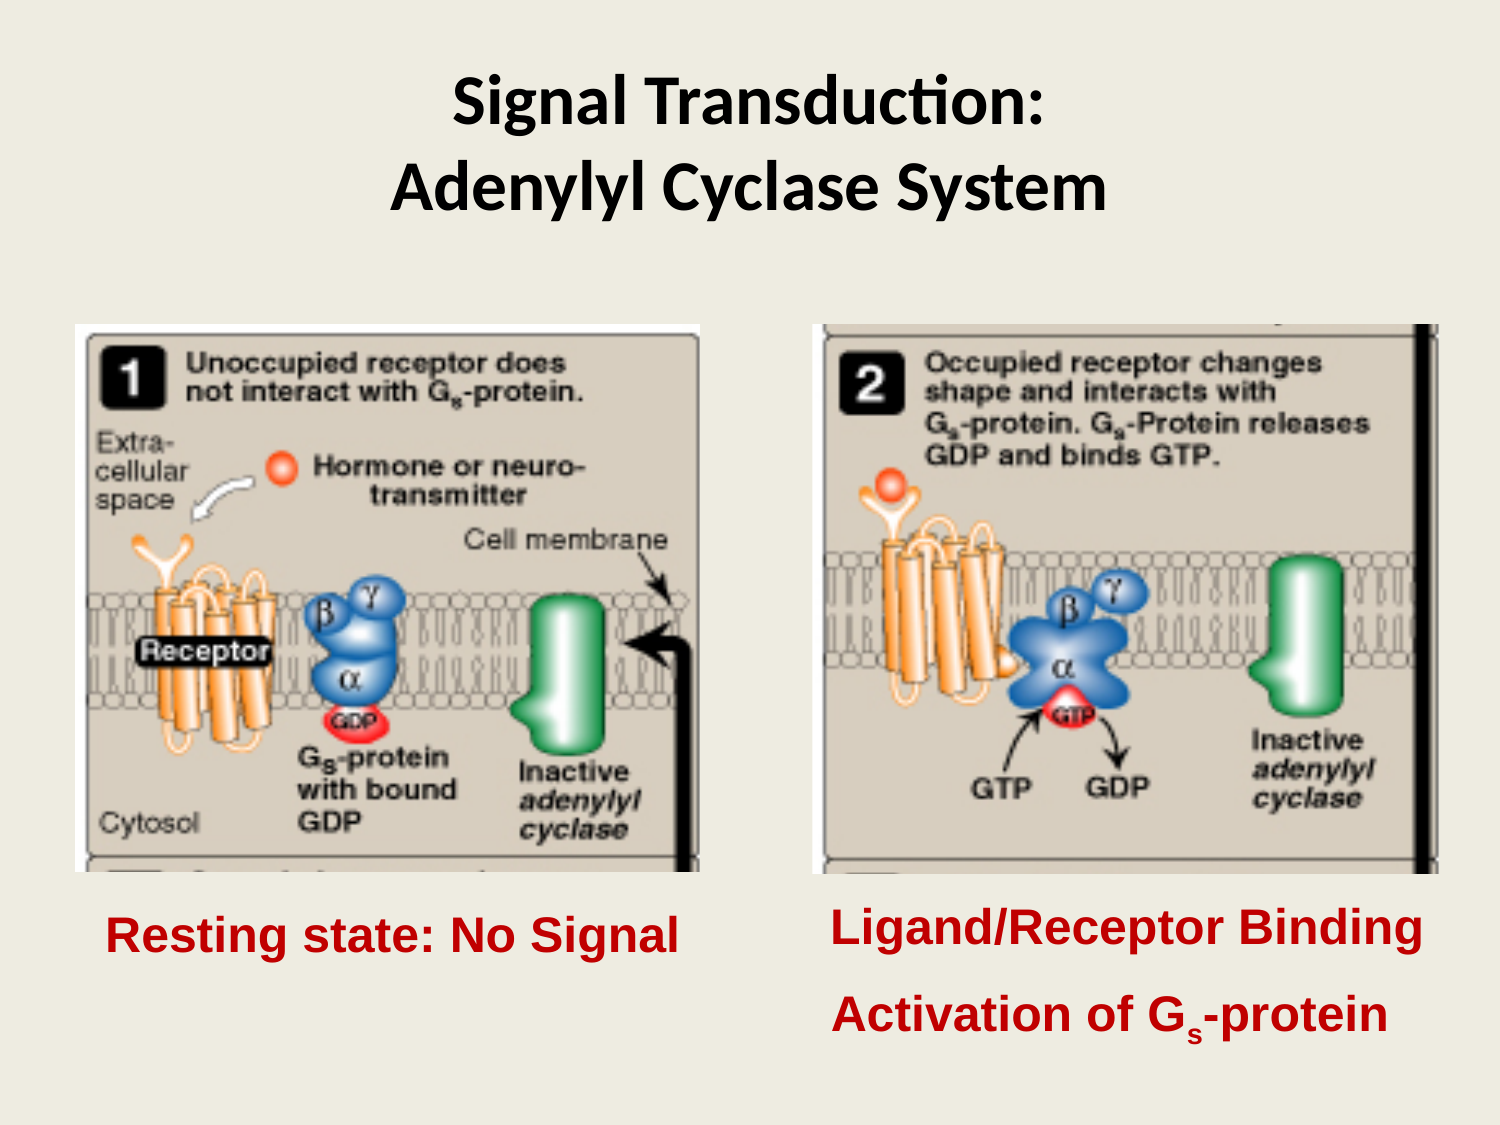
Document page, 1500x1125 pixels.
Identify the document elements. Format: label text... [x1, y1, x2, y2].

text_box Ligand/Receptor Binding [815, 887, 1440, 963]
picture [74, 324, 701, 872]
title Signal Transduction: Adenylyl Cyclase System [74, 44, 1426, 233]
text_box Resting state: No Signal [90, 894, 696, 970]
text_box Activation of Gs-protein [816, 974, 1405, 1058]
picture [812, 324, 1440, 874]
